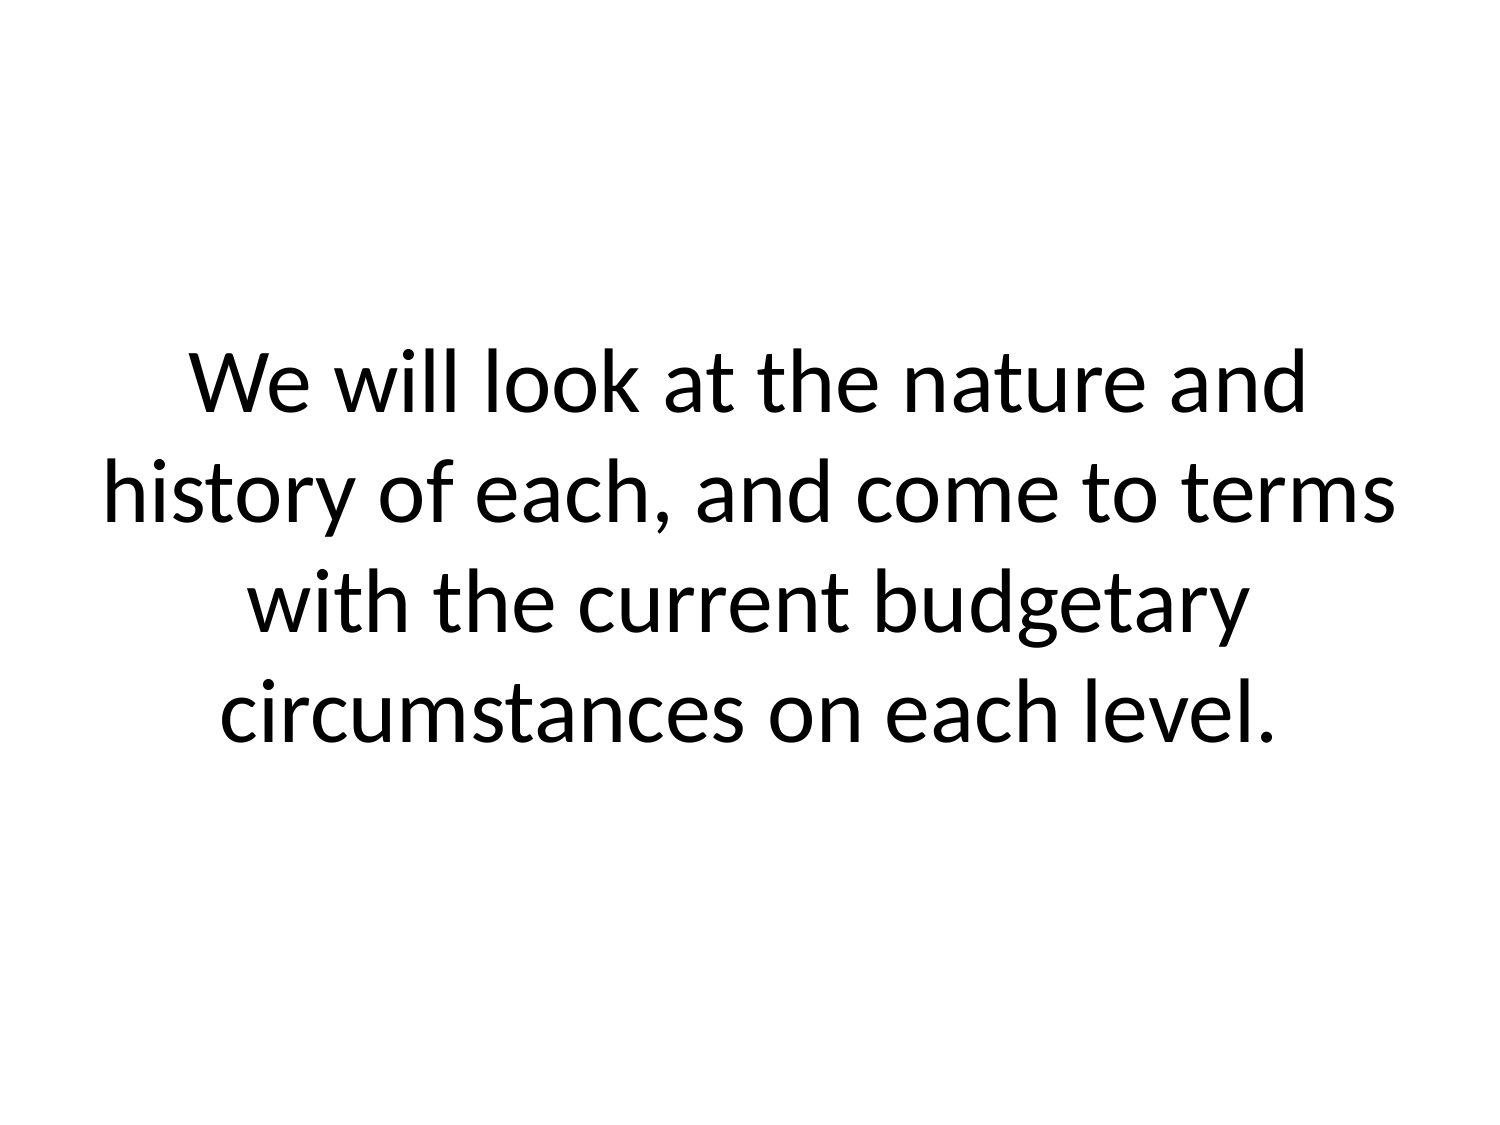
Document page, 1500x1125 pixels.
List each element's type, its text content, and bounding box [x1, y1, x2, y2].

title We will look at the nature and history of each, and come to terms with the current budgetary circumstances on each level. [74, 44, 1426, 1038]
